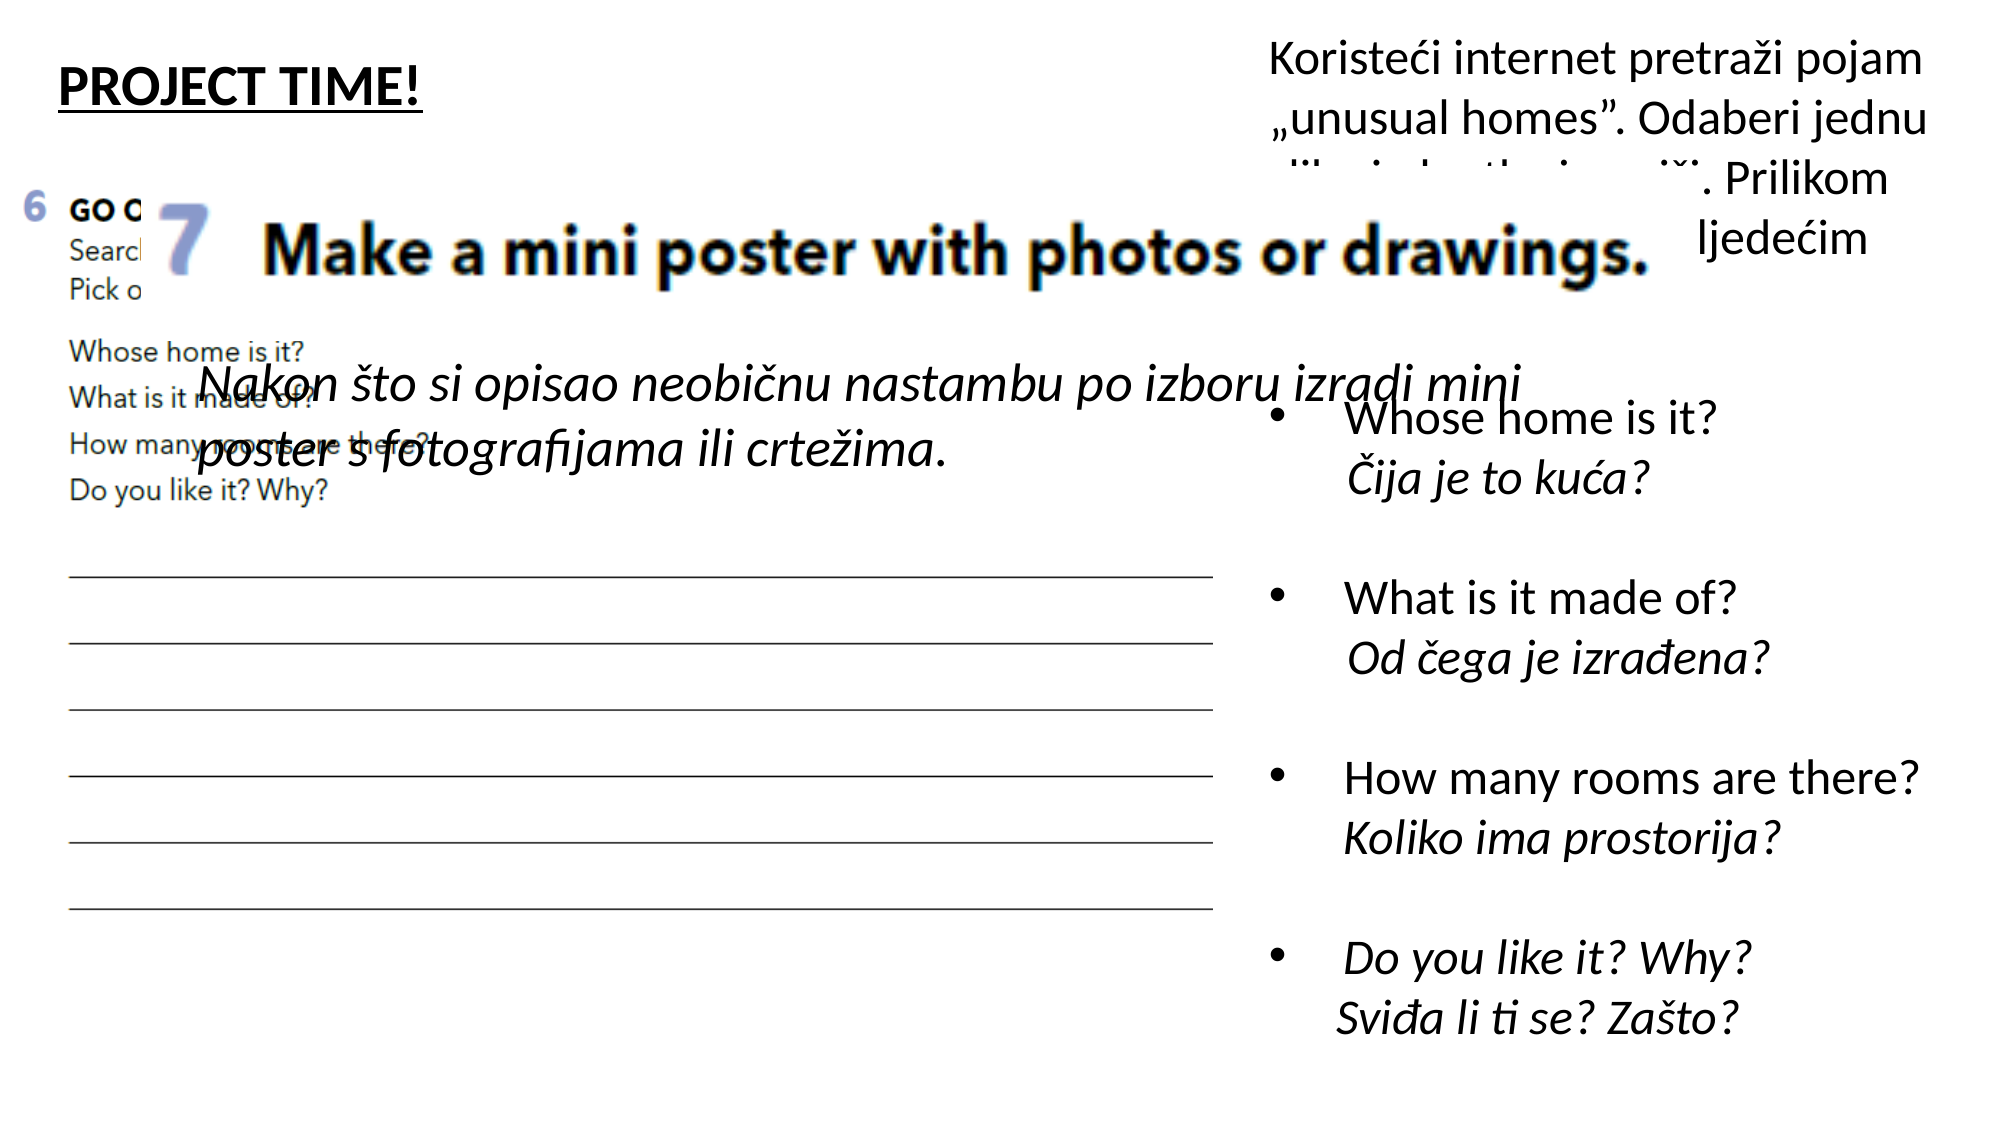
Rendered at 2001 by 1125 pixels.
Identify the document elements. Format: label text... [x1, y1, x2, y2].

picture [12, 166, 1698, 965]
text_box PROJECT TIME! [43, 40, 1254, 125]
text_box Koristeći internet pretraži pojam „unusual homes”. Odaberi jednu sliku i ukratko je opiši. Prilikom opisa slike koristi se sljedećim pitanjima: Whose home is it? Čija je to kuća? What is it made of? Od čega je izrađena? How many rooms are there? Koliko ima prostorija? Do you like it? Why? Sviđa li ti se? Zašto? [1254, 17, 1964, 1117]
text_box Nakon što si opisao neobičnu nastambu po izboru izradi mini poster s fotografijama ili crtežima. [1213, 341, 1582, 485]
